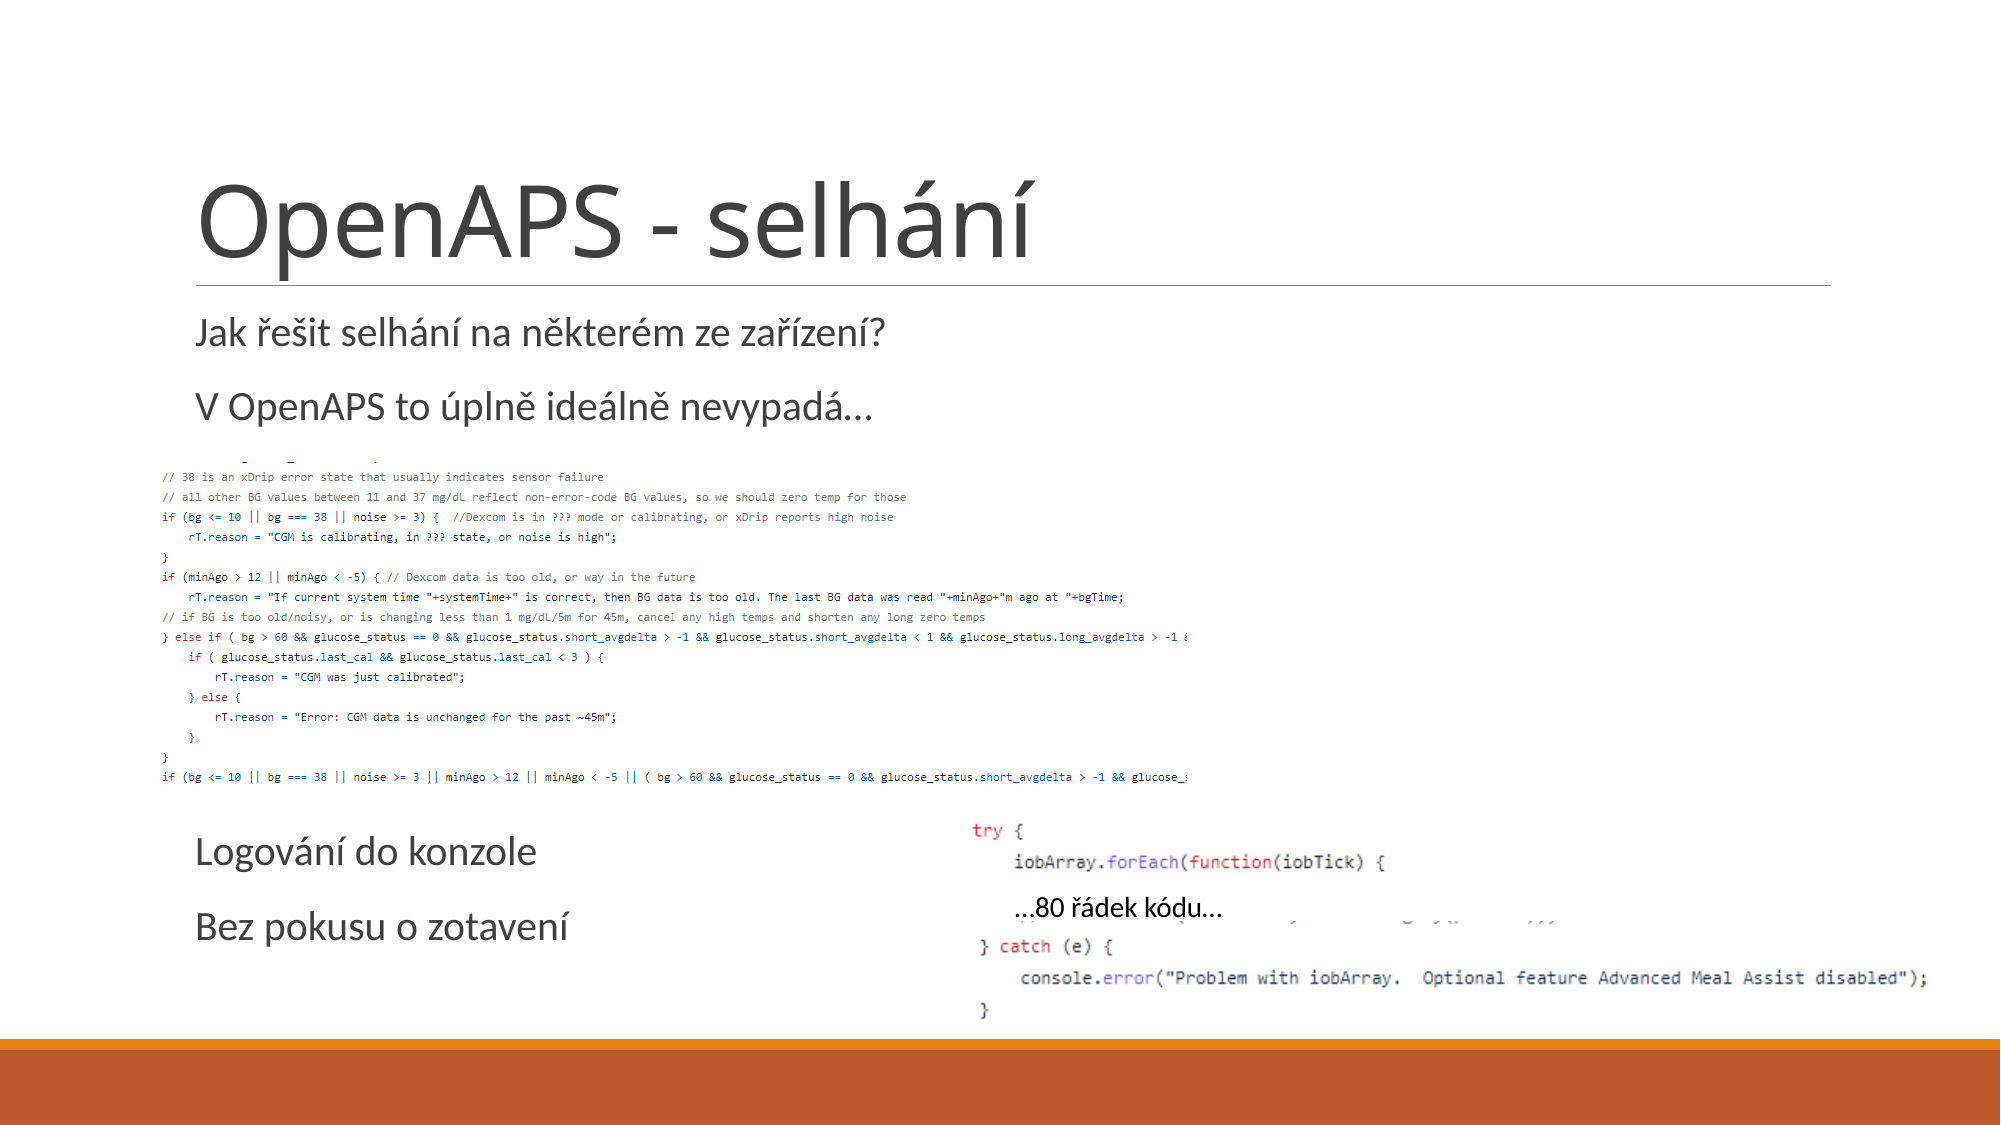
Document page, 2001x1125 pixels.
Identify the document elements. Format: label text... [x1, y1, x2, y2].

text_box …80 řádek kódu… [1000, 881, 1612, 918]
title OpenAPS - selhání [180, 47, 1830, 285]
picture [964, 809, 1552, 878]
list Jak řešit selhání na některém ze zařízení? V OpenAPS to úplně ideálně nevypadá… Logování do konzole Bez pokusu o zotavení [180, 302, 1830, 963]
picture [948, 921, 1962, 1028]
picture [158, 462, 1187, 789]
